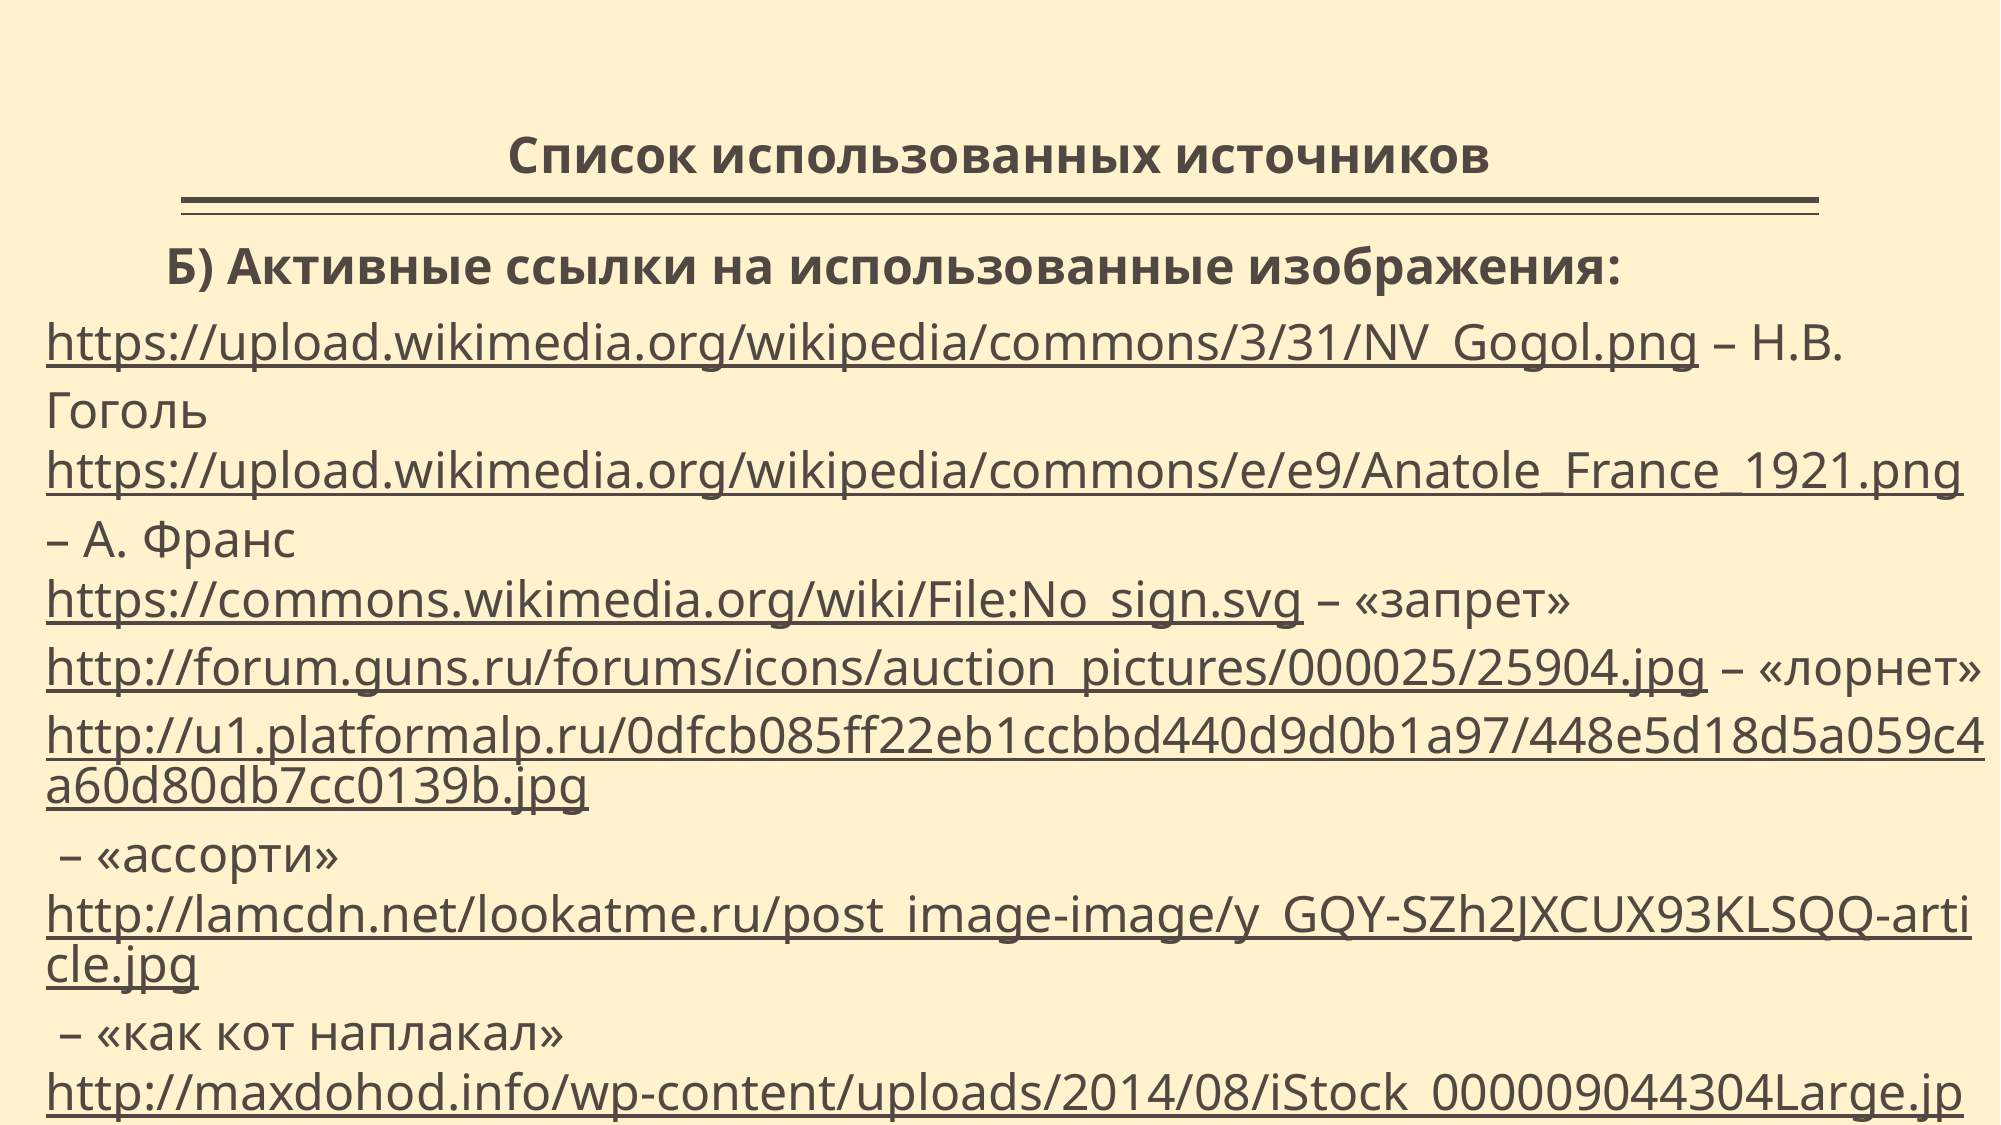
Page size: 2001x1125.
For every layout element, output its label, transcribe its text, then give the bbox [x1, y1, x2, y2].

title Список использованных источников [181, 12, 1819, 193]
text_box https://upload.wikimedia.org/wikipedia/commons/3/31/NV_Gogol.png – Н.В. Гоголь https://upload.wikimedia.org/wikipedia/commons/e/e9/Anatole_France_1921.png – А. Франс https://commons.wikimedia.org/wiki/File:No_sign.svg – «запрет» http://forum.guns.ru/forums/icons/auction_pictures/000025/25904.jpg – «лорнет» http://u1.platformalp.ru/0dfcb085ff22eb1ccbbd440d9d0b1a97/448e5d18d5a059c4a60d80db7cc0139b.jpg – «ассорти» http://lamcdn.net/lookatme.ru/post_image-image/y_GQY-SZh2JXCUX93KLSQQ-article.jpg – «как кот наплакал» http://maxdohod.info/wp-content/uploads/2014/08/iStock_000009044304Large.jpg – «вылететь в трубу» http://kgrilikhes.narod.ru/Travels/Travel2/6.files/muzei20.JPG – «как сельдь в бочке» http://www.malenkiygeniy-nov.ru/image/6-18.jpg – «сесть на шею» [30, 303, 2000, 1125]
text_box Б) Активные ссылки на использованные изображения: [150, 227, 1637, 303]
